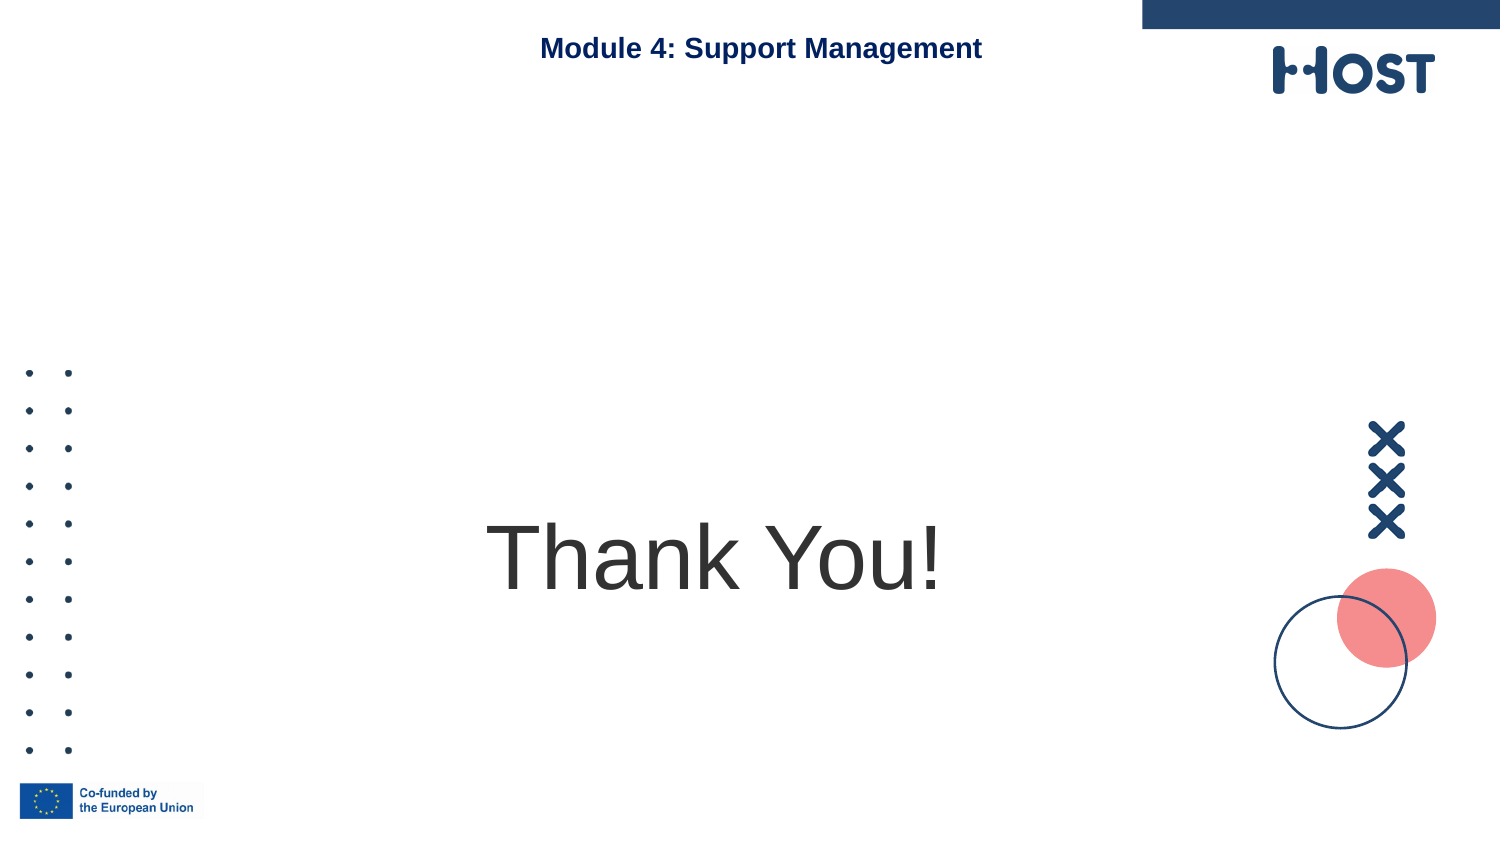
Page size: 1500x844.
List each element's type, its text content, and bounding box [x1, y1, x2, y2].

picture [1273, 46, 1435, 94]
picture [0, 370, 204, 820]
picture [1368, 421, 1405, 539]
text_box Module 4: Support Management [525, 10, 1054, 68]
text_box Thank You! [410, 264, 1021, 608]
